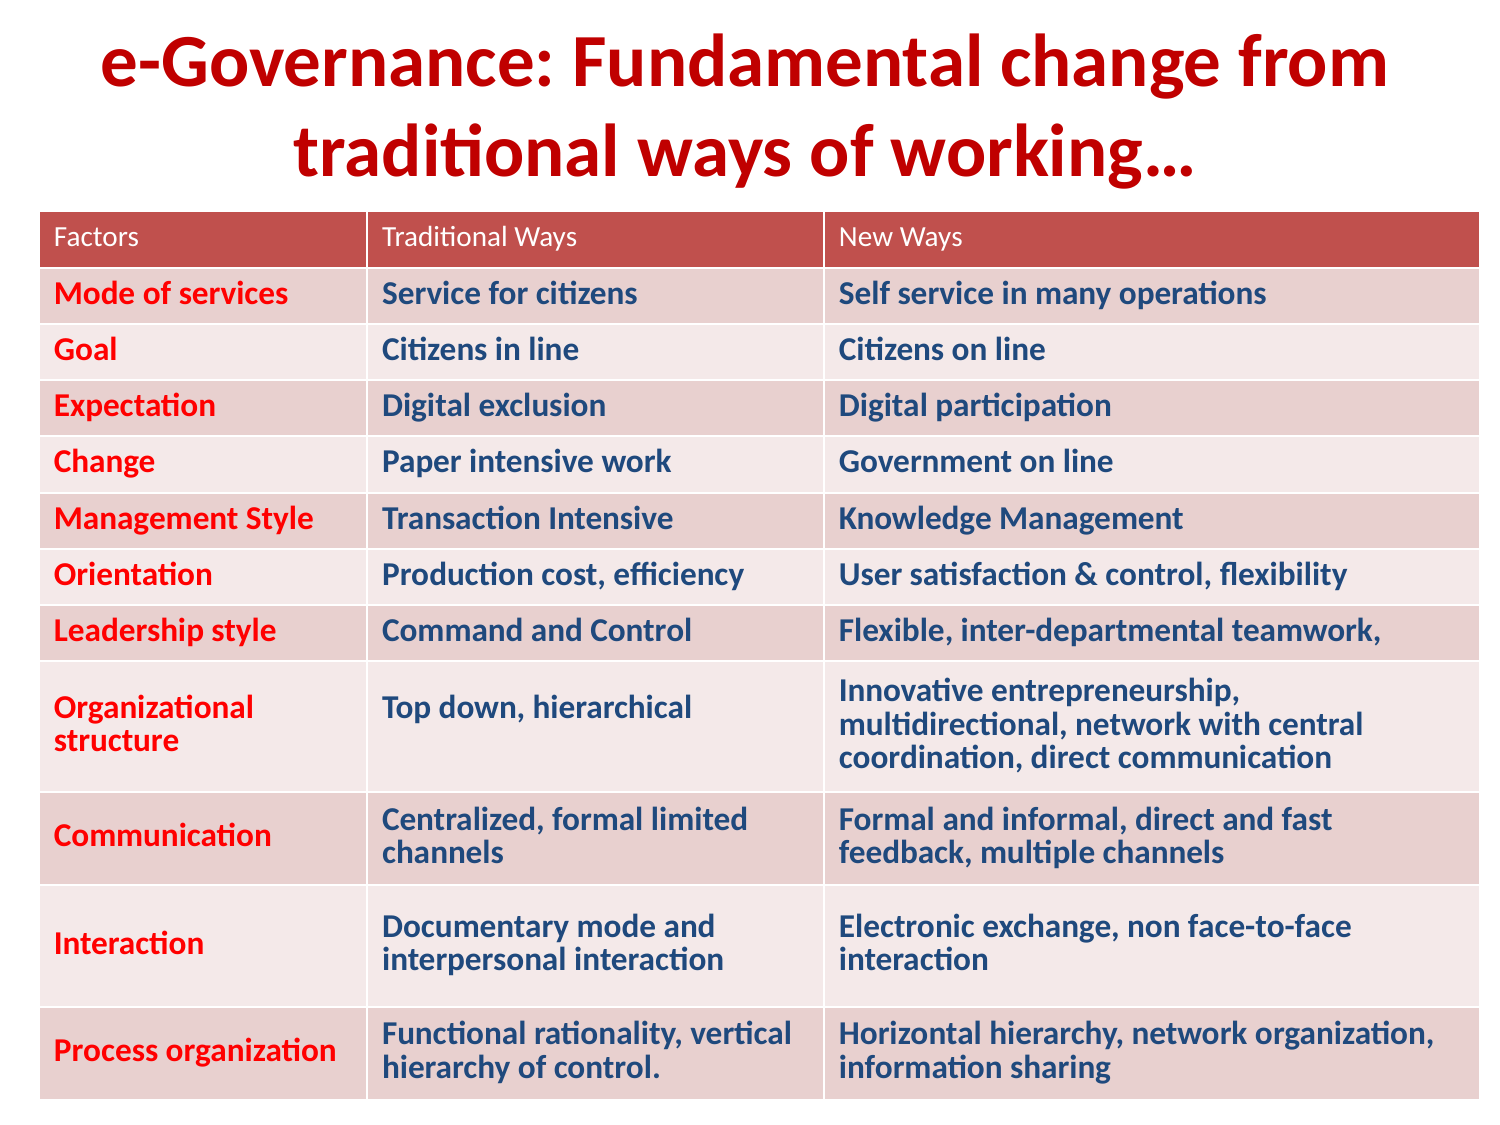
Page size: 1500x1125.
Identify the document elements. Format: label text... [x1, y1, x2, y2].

table_cell Expectation [40, 381, 366, 435]
table_cell Production cost, efficiency [368, 550, 823, 604]
table_cell Flexible, inter-departmental teamwork, [825, 606, 1479, 660]
table_cell Centralized, formal limited channels [368, 793, 823, 884]
table_cell Goal [40, 325, 366, 379]
table_cell Orientation [40, 550, 366, 604]
table_cell Command and Control [368, 606, 823, 660]
table_header Traditional Ways [368, 212, 823, 267]
table_cell Citizens in line [368, 325, 823, 379]
table_cell Digital exclusion [368, 381, 823, 435]
table_cell Functional rationality, vertical hierarchy of control. [368, 1008, 823, 1099]
table_cell Knowledge Management [825, 494, 1479, 548]
table_cell Electronic exchange, non face-to-face interaction [825, 886, 1479, 1006]
table_cell User satisfaction & control, flexibility [825, 550, 1479, 604]
table_cell Government on line [825, 437, 1479, 492]
table_cell Management Style [40, 494, 366, 548]
table_cell Top down, hierarchical [368, 662, 823, 791]
table_header Factors [40, 212, 366, 267]
table_cell Interaction [40, 886, 366, 1006]
table_cell Change [40, 437, 366, 492]
table_cell Communication [40, 793, 366, 884]
table_cell Self service in many operations [825, 269, 1479, 323]
table_cell Formal and informal, direct and fast feedback, multiple channels [825, 793, 1479, 884]
table_header New Ways [825, 212, 1479, 267]
table_cell Paper intensive work [368, 437, 823, 492]
table_cell Citizens on line [825, 325, 1479, 379]
table_cell Mode of services [40, 269, 366, 323]
table_cell Process organization [40, 1008, 366, 1099]
table_cell Horizontal hierarchy, network organization, information sharing [825, 1008, 1479, 1099]
title e-Governance: Fundamental change from traditional ways of working… [30, 11, 1476, 218]
table_cell Transaction Intensive [368, 494, 823, 548]
table_cell Service for citizens [368, 269, 823, 323]
table_cell Documentary mode and interpersonal interaction [368, 886, 823, 1006]
table_cell Leadership style [40, 606, 366, 660]
table_cell Innovative entrepreneurship, multidirectional, network with central coordination, direct communication [825, 662, 1479, 791]
table_cell Organizational structure [40, 662, 366, 791]
table_cell Digital participation [825, 381, 1479, 435]
